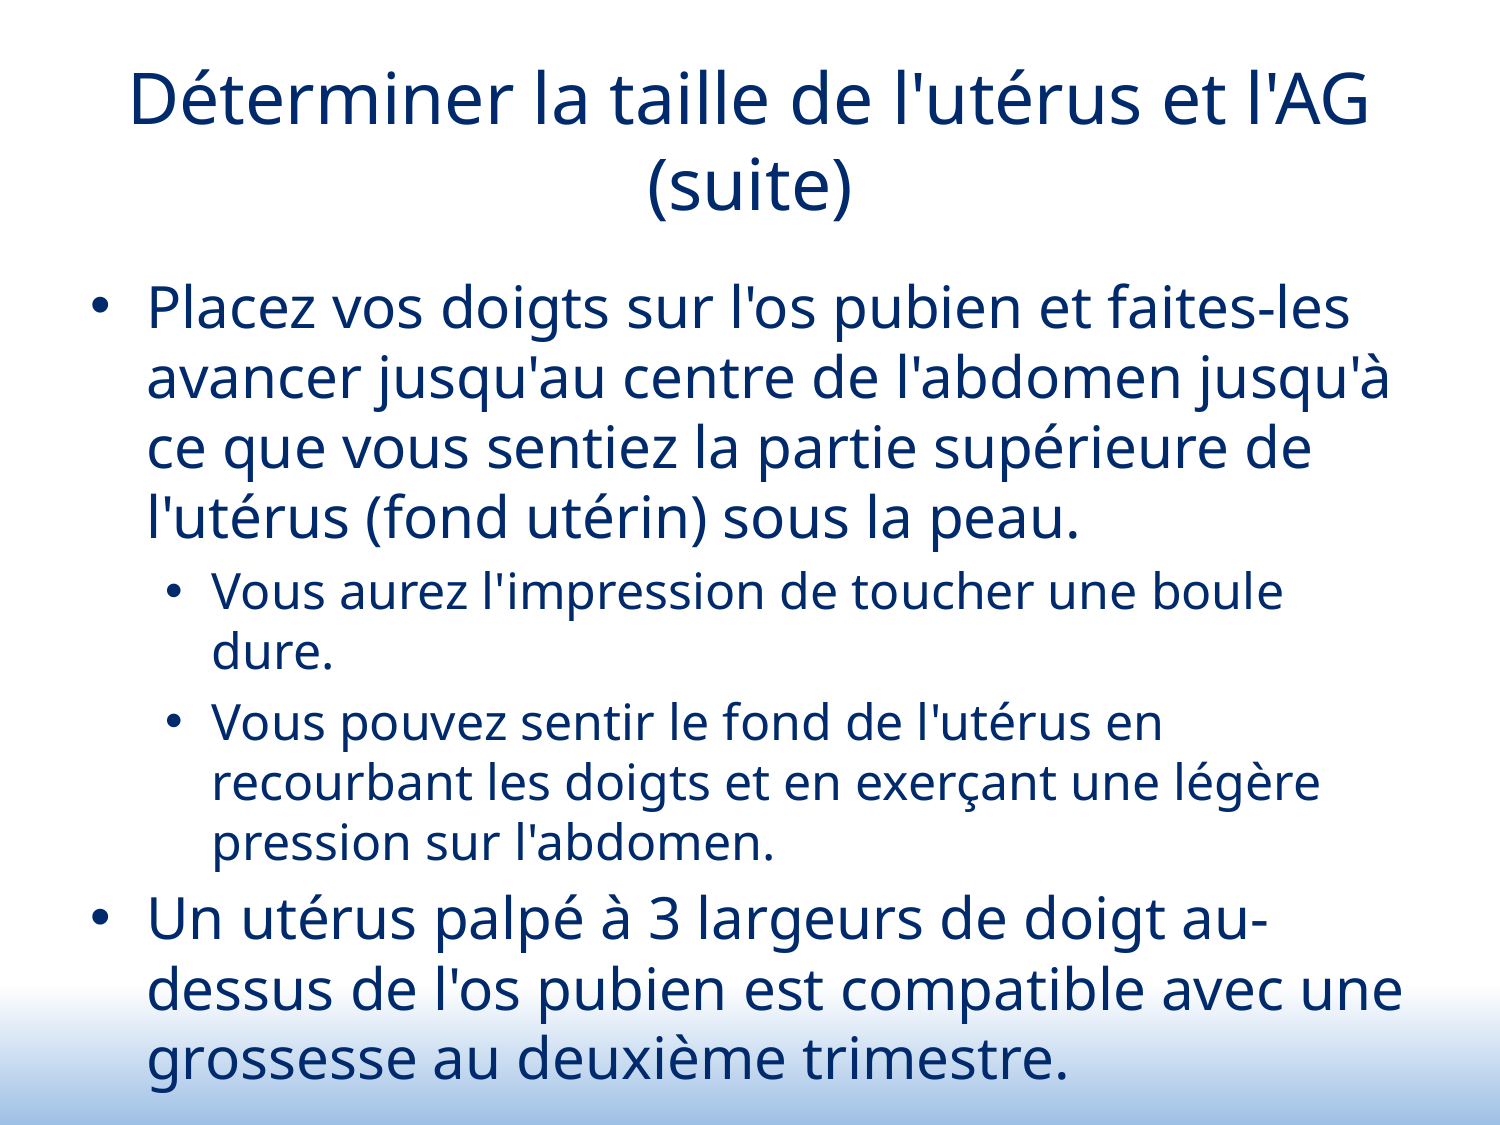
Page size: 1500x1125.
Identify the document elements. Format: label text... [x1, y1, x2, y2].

title Déterminer la taille de l'utérus et l'AG (suite) [75, 45, 1425, 233]
list Placez vos doigts sur l'os pubien et faites-les avancer jusqu'au centre de l'abdomen jusqu'à ce que vous sentiez la partie supérieure de l'utérus (fond utérin) sous la peau. Vous aurez l'impression de toucher une boule dure. Vous pouvez sentir le fond de l'utérus en recourbant les doigts et en exerçant une légère pression sur l'abdomen. Un utérus palpé à 3 largeurs de doigt au-dessus de l'os pubien est compatible avec une grossesse au deuxième trimestre. [75, 262, 1425, 1005]
